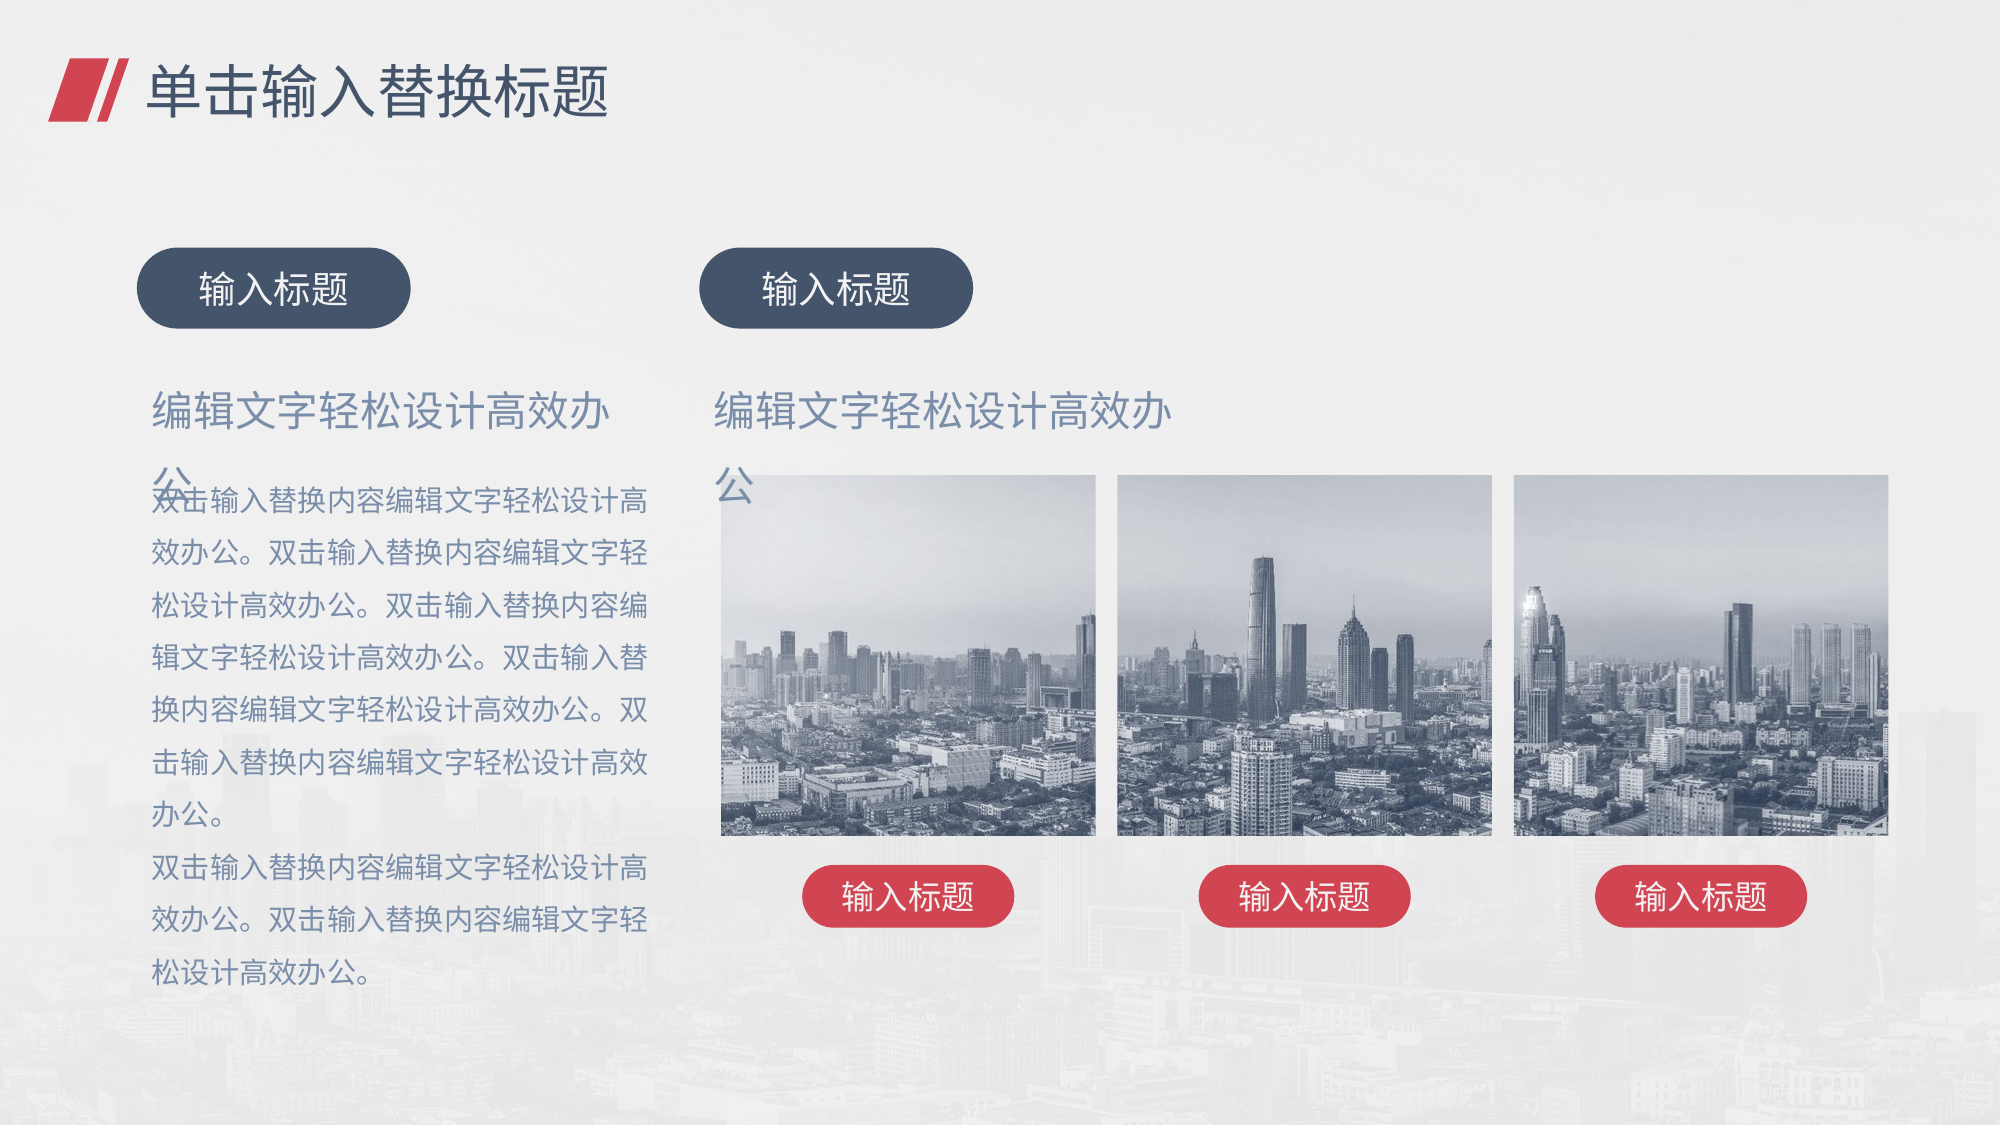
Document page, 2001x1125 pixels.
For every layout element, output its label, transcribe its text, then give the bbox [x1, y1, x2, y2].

text_box 输入标题 [801, 863, 1016, 929]
text_box 输入标题 [1197, 863, 1412, 929]
text_box 编辑文字轻松设计高效办公 [136, 352, 637, 517]
text_box 双击输入替换内容编辑文字轻松设计高效办公。双击输入替换内容编辑文字轻松设计高效办公。双击输入替换内容编辑文字轻松设计高效办公。双击输入替换内容编辑文字轻松设计高效办公。双击输入替换内容编辑文字轻松设计高效办公。 双击输入替换内容编辑文字轻松设计高效办公。双击输入替换内容编辑文字轻松设计高效办公。 [136, 457, 666, 997]
text_box 输入标题 [698, 246, 975, 330]
picture [1117, 475, 1492, 836]
picture [1513, 475, 1889, 836]
text_box 编辑文字轻松设计高效办公 [699, 352, 1199, 517]
title 单击输入替换标题 [129, 47, 867, 133]
text_box 输入标题 [1594, 863, 1809, 929]
text_box 输入标题 [135, 246, 412, 330]
picture [721, 475, 1096, 836]
